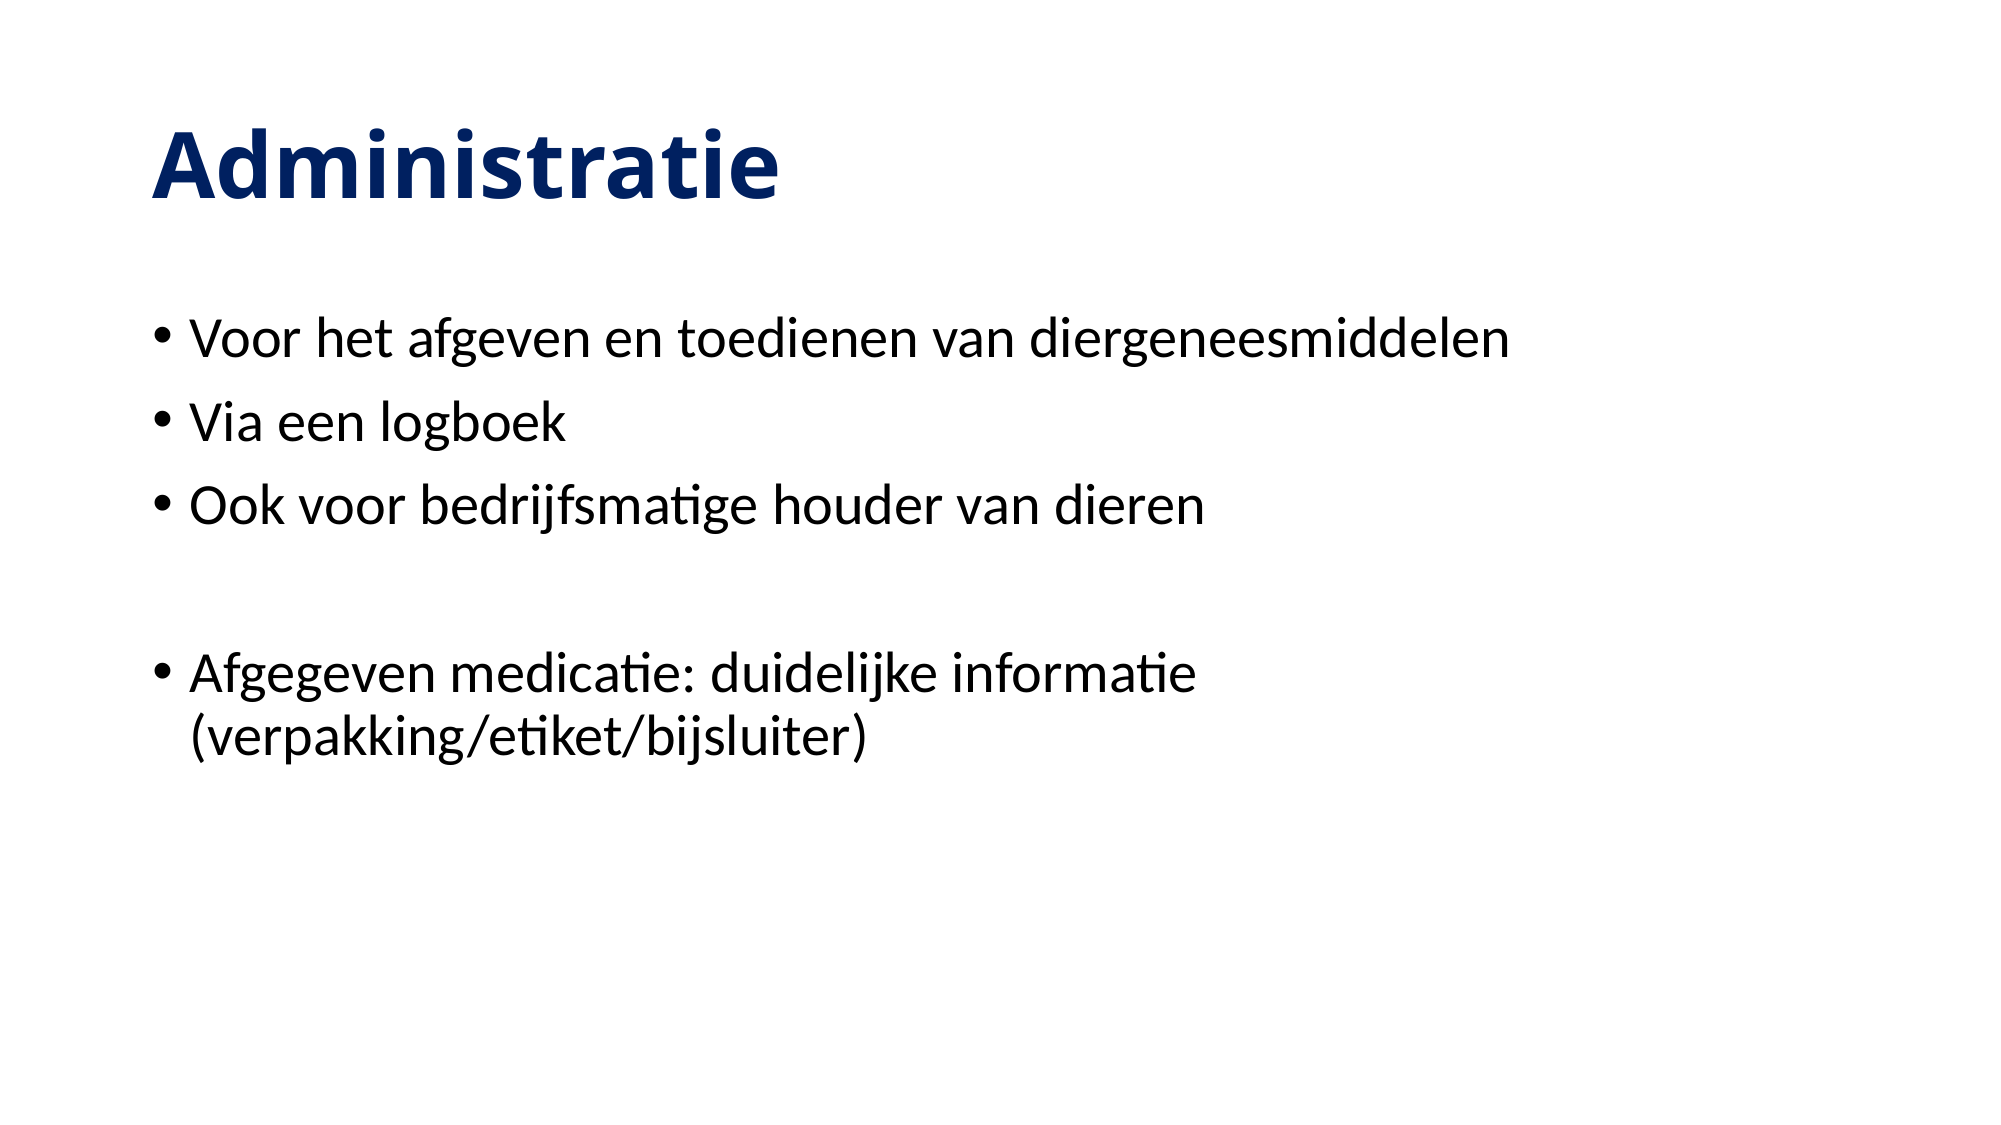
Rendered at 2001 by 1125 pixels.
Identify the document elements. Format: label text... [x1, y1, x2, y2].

title Administratie [137, 59, 1863, 278]
list Voor het afgeven en toedienen van diergeneesmiddelen Via een logboek Ook voor bedrijfsmatige houder van dieren Afgegeven medicatie: duidelijke informatie (verpakking/etiket/bijsluiter) [137, 299, 1863, 1014]
